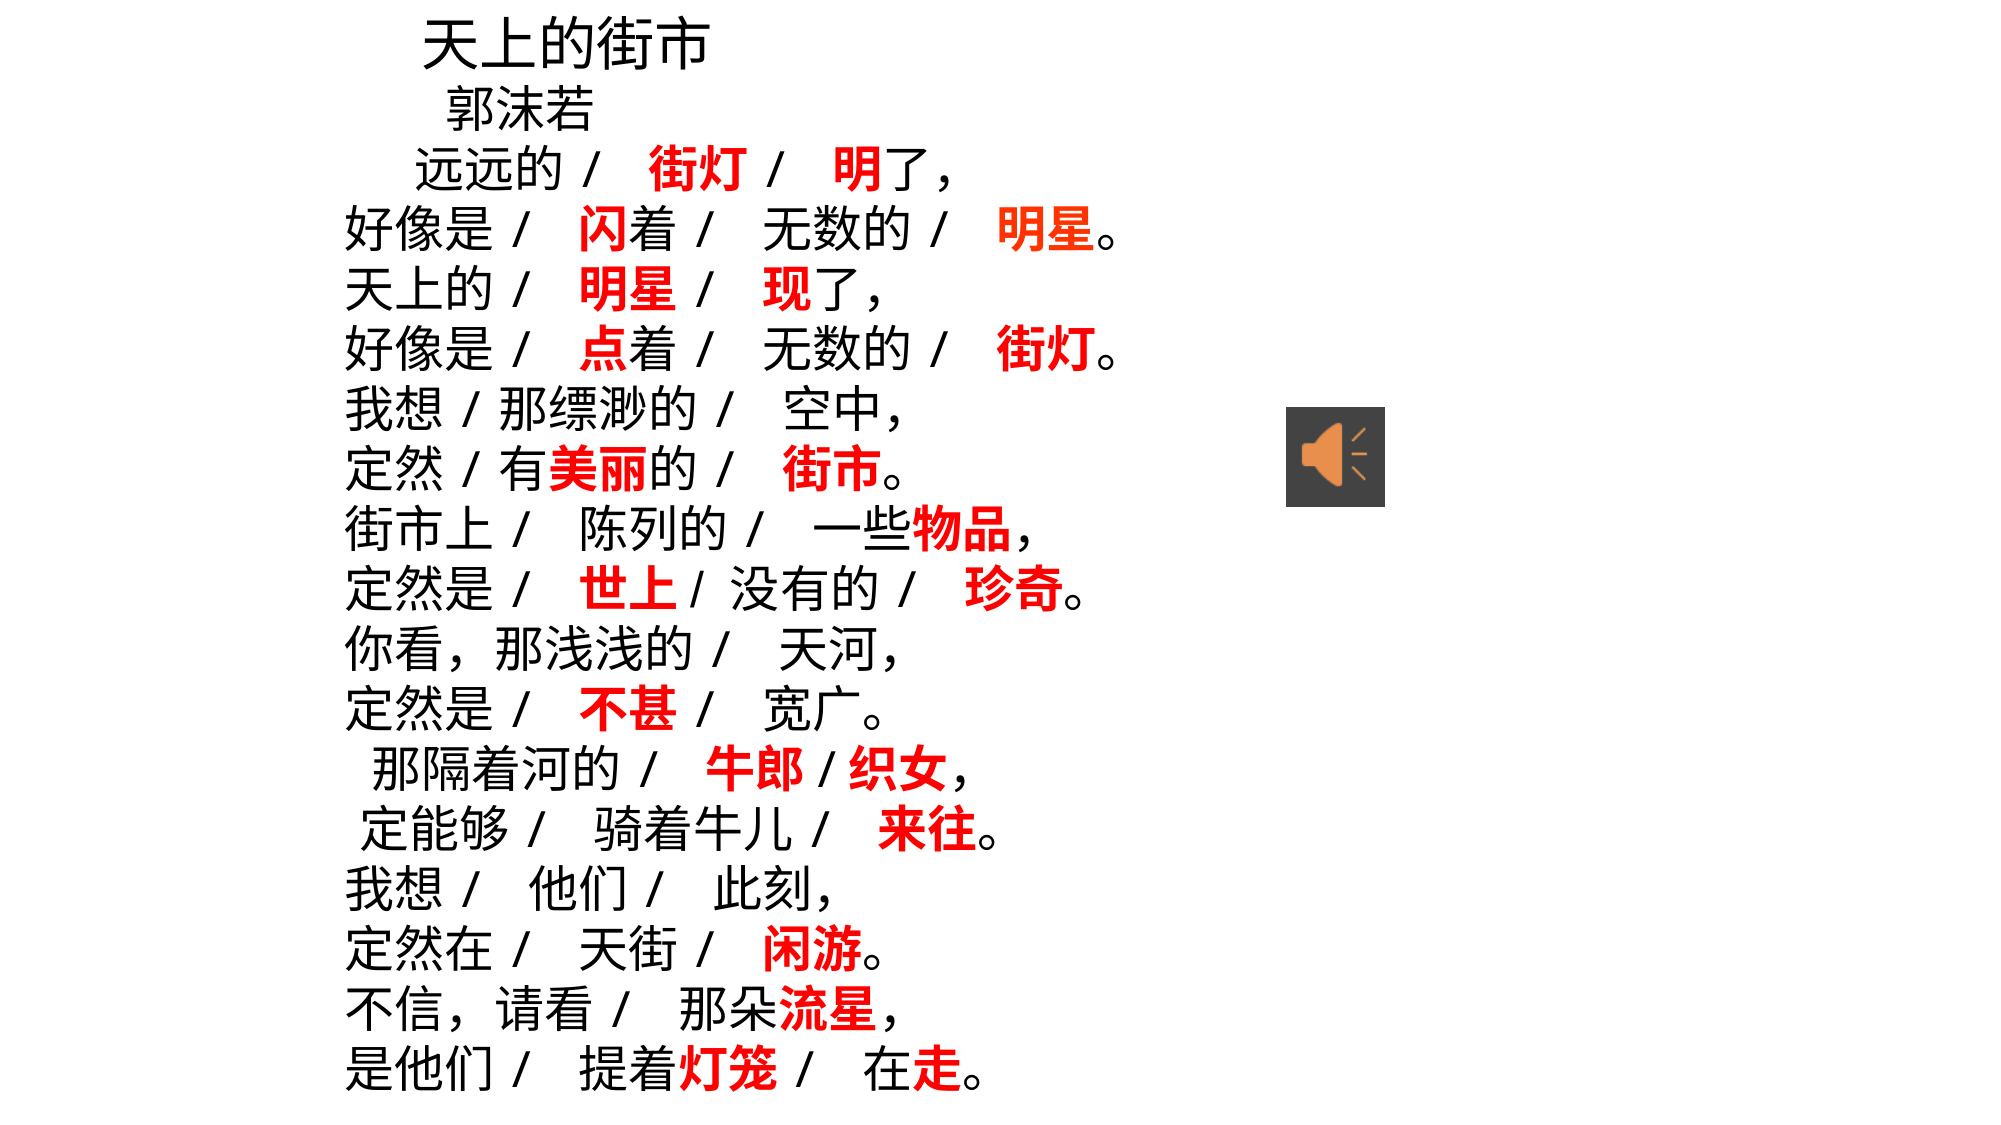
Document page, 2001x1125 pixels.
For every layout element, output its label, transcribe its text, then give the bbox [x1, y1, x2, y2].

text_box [1284, 405, 1387, 508]
text_box 天上的街市 郭沫若 远远的/ 街灯/ 明了， 好像是/ 闪着/ 无数的/ 明星。 天上的/ 明星/ 现了， 好像是/ 点着/ 无数的/ 街灯。 我想/那缥渺的/ 空中， 定然/有美丽的/ 街市。 街市上/ 陈列的/ 一些物品， 定然是/ 世上/ 没有的/ 珍奇。 你看，那浅浅的/ 天河， 定然是/ 不甚/ 宽广。 那隔着河的/ 牛郎/织女， 定能够/ 骑着牛儿/ 来往。 我想/ 他们/ 此刻， 定然在/ 天街/ 闲游。 不信，请看/ 那朵流星， 是他们/ 提着灯笼/ 在走。 [249, 0, 1750, 1105]
